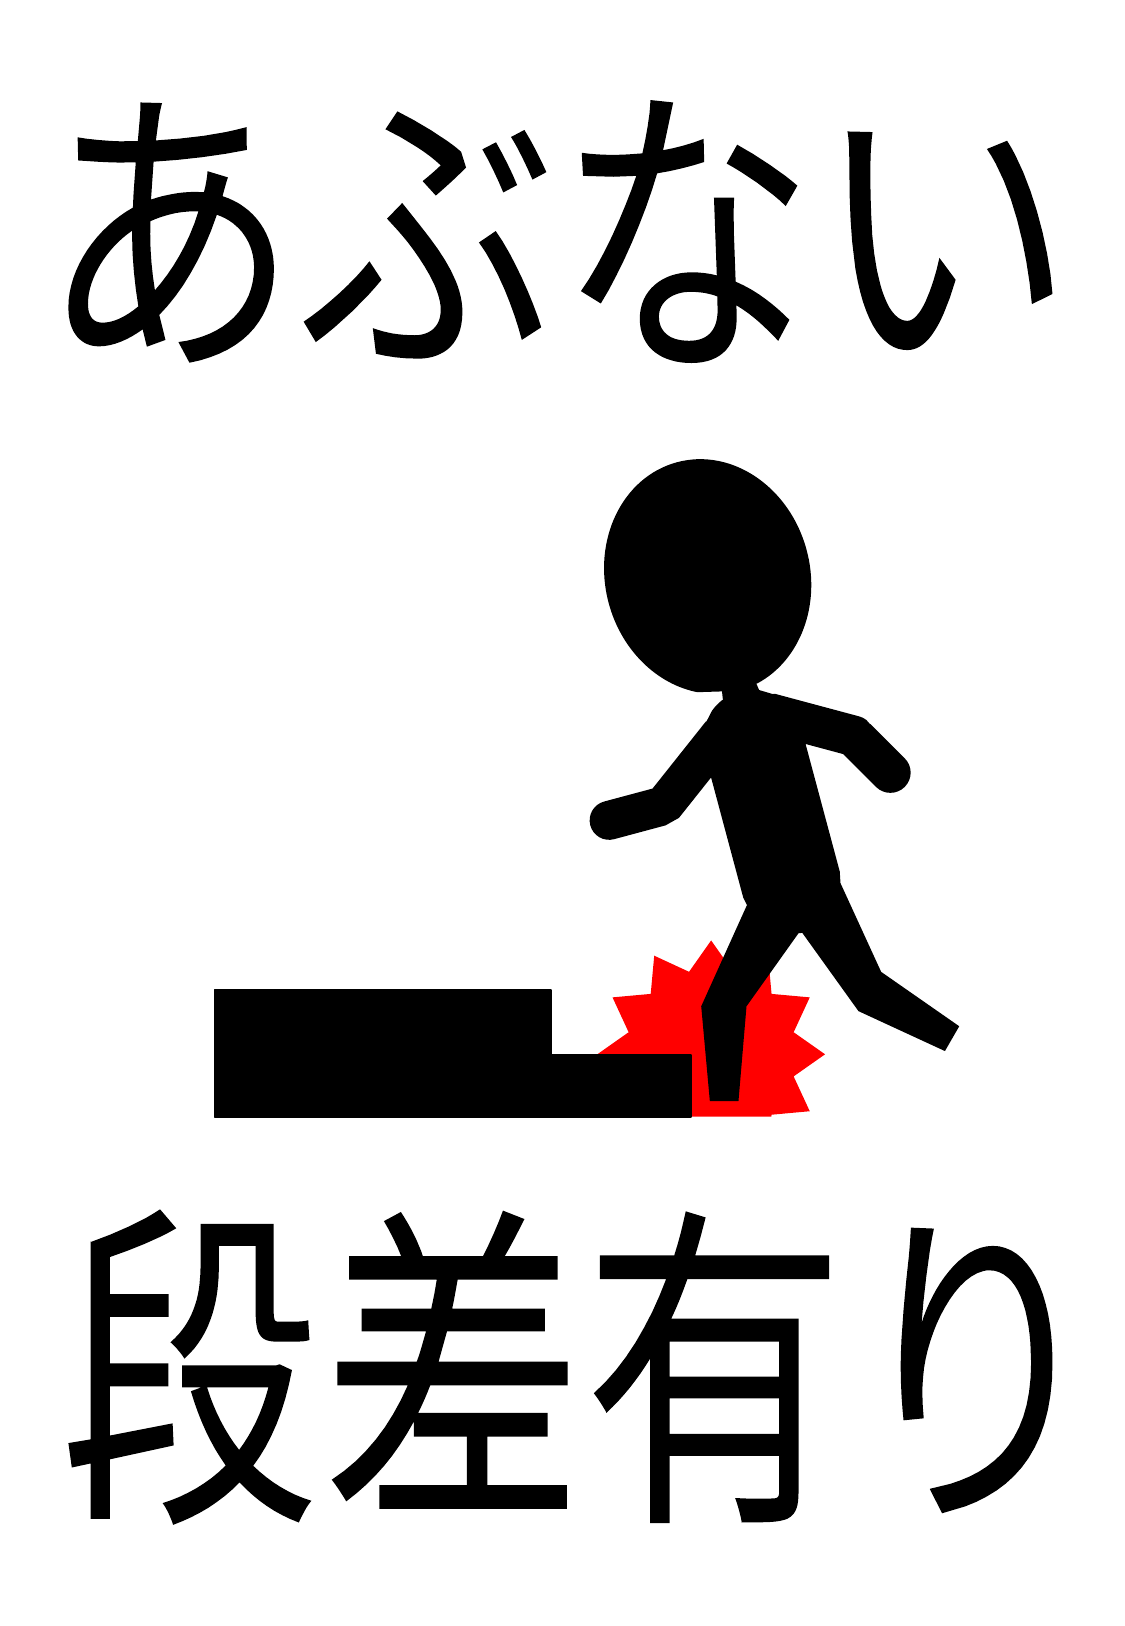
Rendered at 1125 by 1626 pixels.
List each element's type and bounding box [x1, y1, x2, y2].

text_box [214, 455, 907, 1118]
